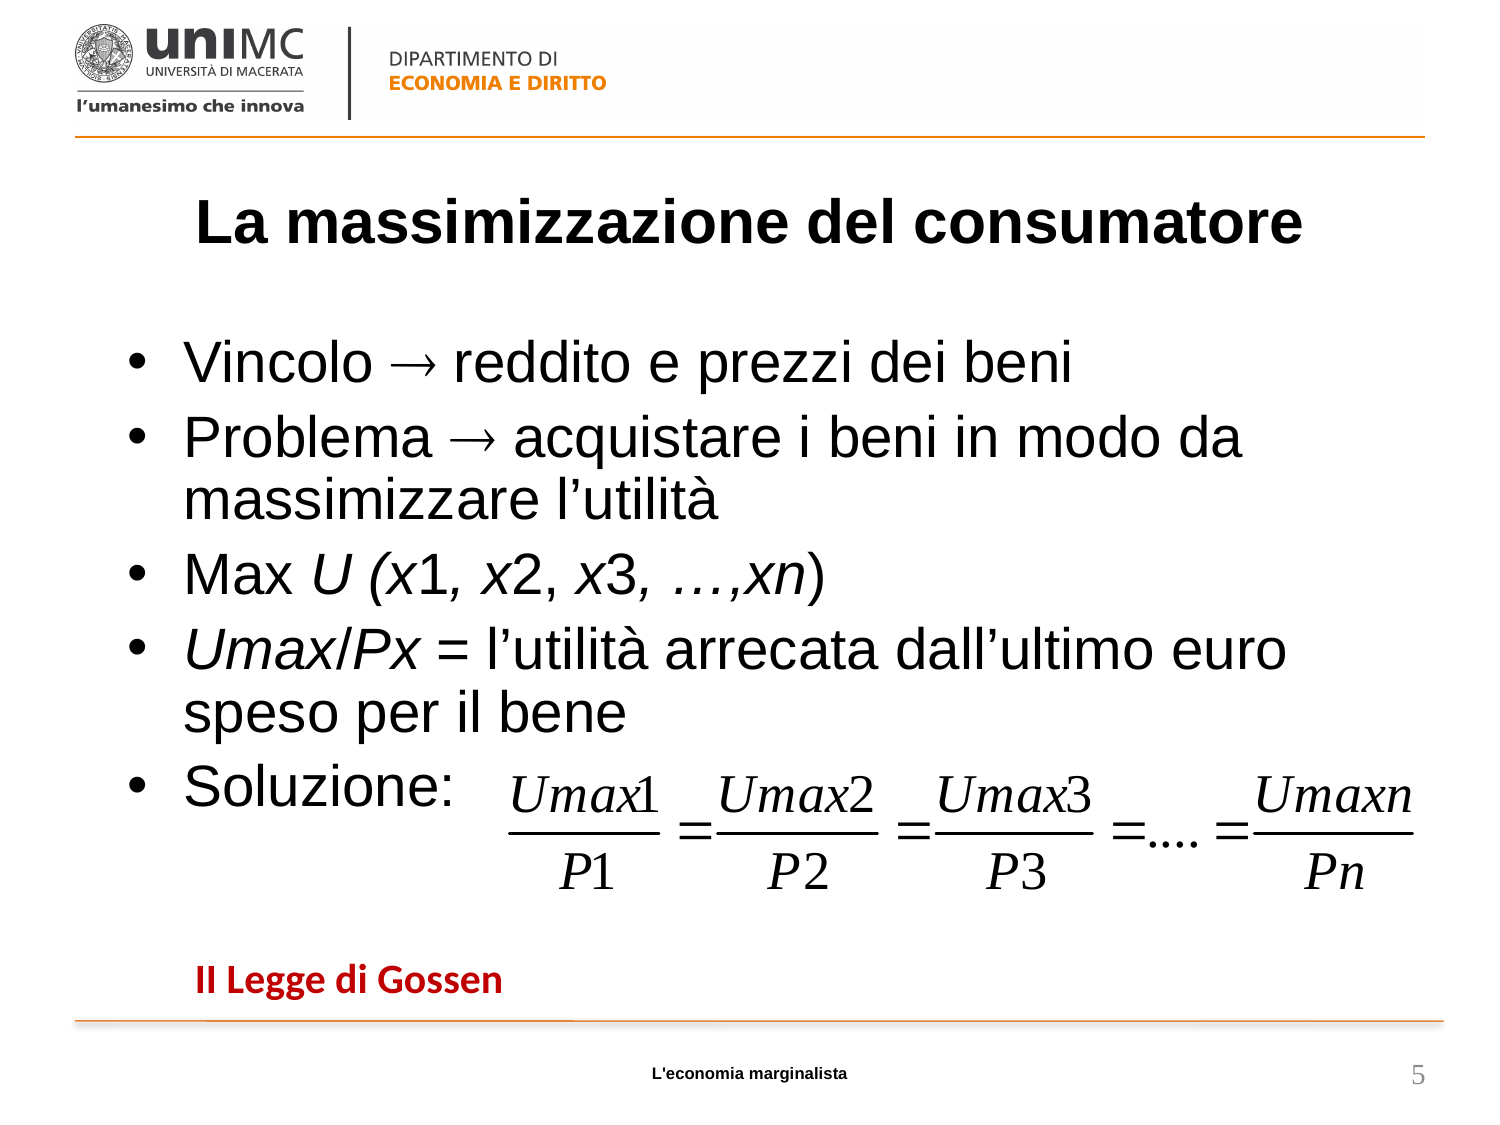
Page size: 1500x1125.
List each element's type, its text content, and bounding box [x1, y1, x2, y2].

footer L'economia marginalista [512, 1042, 988, 1103]
list Vincolo  reddito e prezzi dei beni Problema  acquistare i beni in modo da massimizzare l’utilità Max U (x1, x2, x3, …,xn) Umax/Px = l’utilità arrecata dall’ultimo euro speso per il bene Soluzione: [112, 324, 1388, 913]
text_box II Legge di Gossen [180, 944, 1388, 1009]
slide_number 5 [1091, 1042, 1442, 1103]
picture [75, 24, 1425, 138]
title La massimizzazione del consumatore [75, 173, 1425, 265]
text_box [499, 760, 1426, 902]
